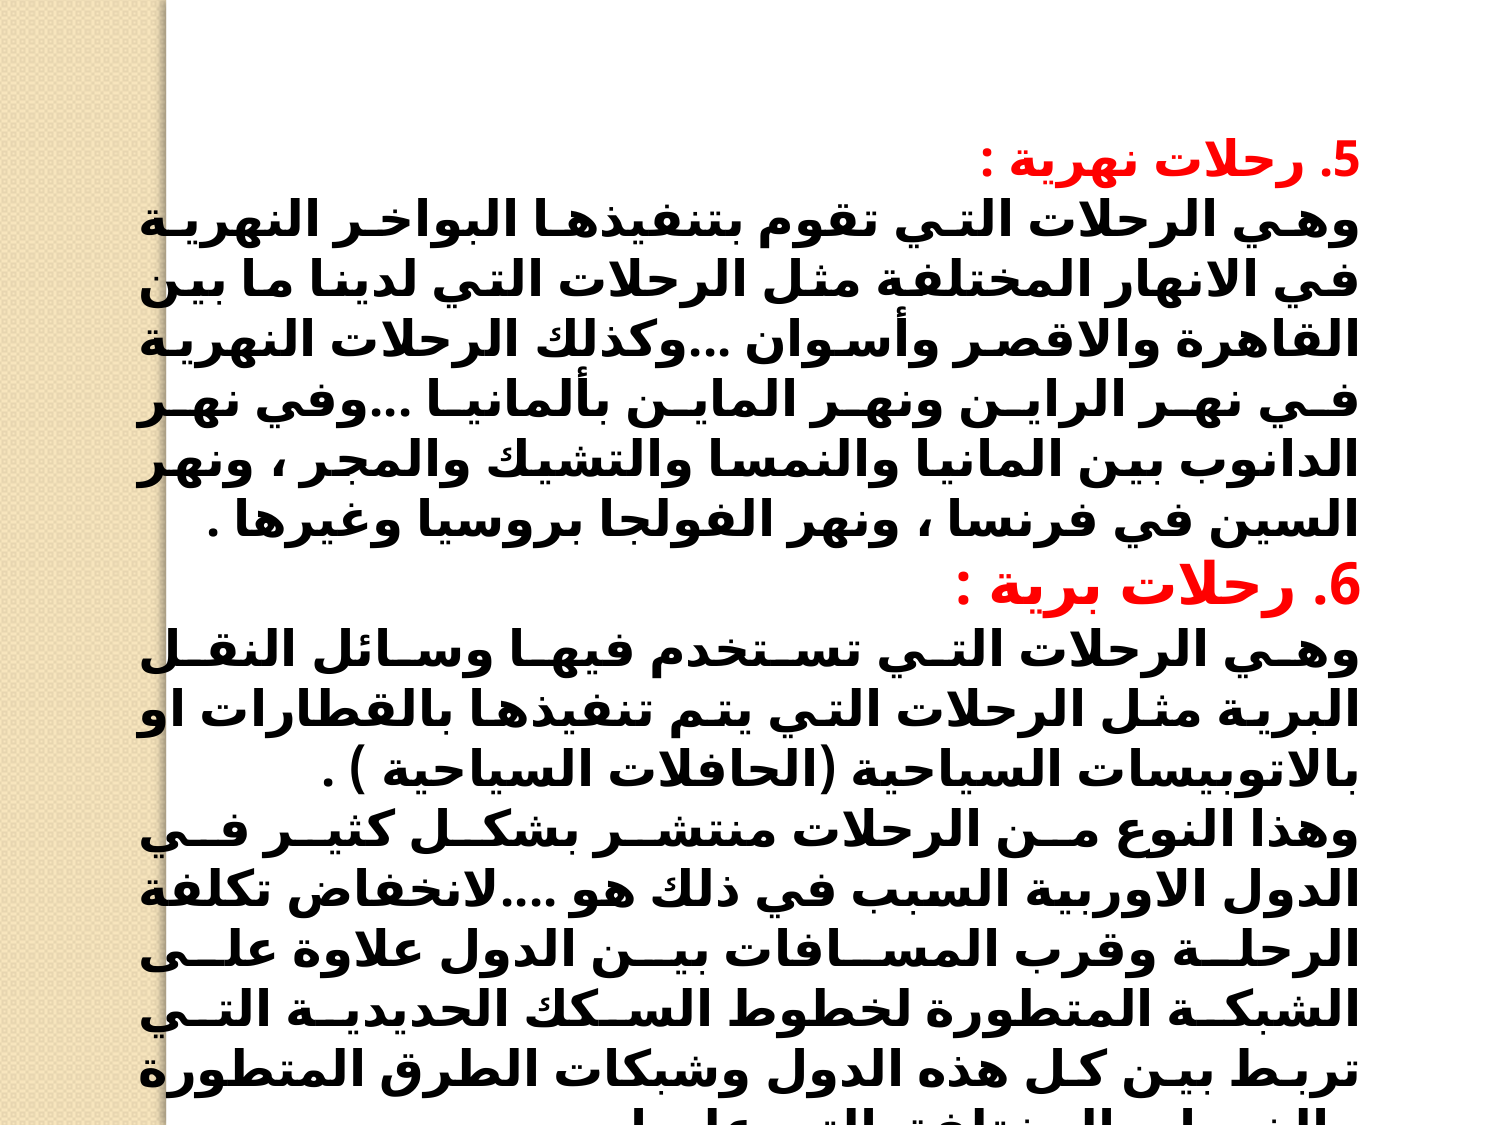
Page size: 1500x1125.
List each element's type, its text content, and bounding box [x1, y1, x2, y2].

text_box 5. رحلات نهرية : وهي الرحلات التي تقوم بتنفيذها البواخر النهرية في الانهار المختلفة مثل الرحلات التي لدينا ما بين القاهرة والاقصر وأسوان ...وكذلك الرحلات النهرية في نهر الراين ونهر الماين بألمانيا ...وفي نهر الدانوب بين المانيا والنمسا والتشيك والمجر ، ونهر السين في فرنسا ، ونهر الفولجا بروسيا وغيرها . 6. رحلات برية : وهي الرحلات التي تستخدم فيها وسائل النقل البرية مثل الرحلات التي يتم تنفيذها بالقطارات او بالاتوبيسات السياحية (الحافلات السياحية ) . وهذا النوع من الرحلات منتشر بشكل كثير في الدول الاوربية السبب في ذلك هو ....لانخفاض تكلفة الرحلة وقرب المسافات بين الدول علاوة على الشبكة المتطورة لخطوط السكك الحديدية التي تربط بين كل هذه الدول وشبكات الطرق المتطورة والخدمات المختلفة التي عليها. [123, 119, 1376, 1125]
